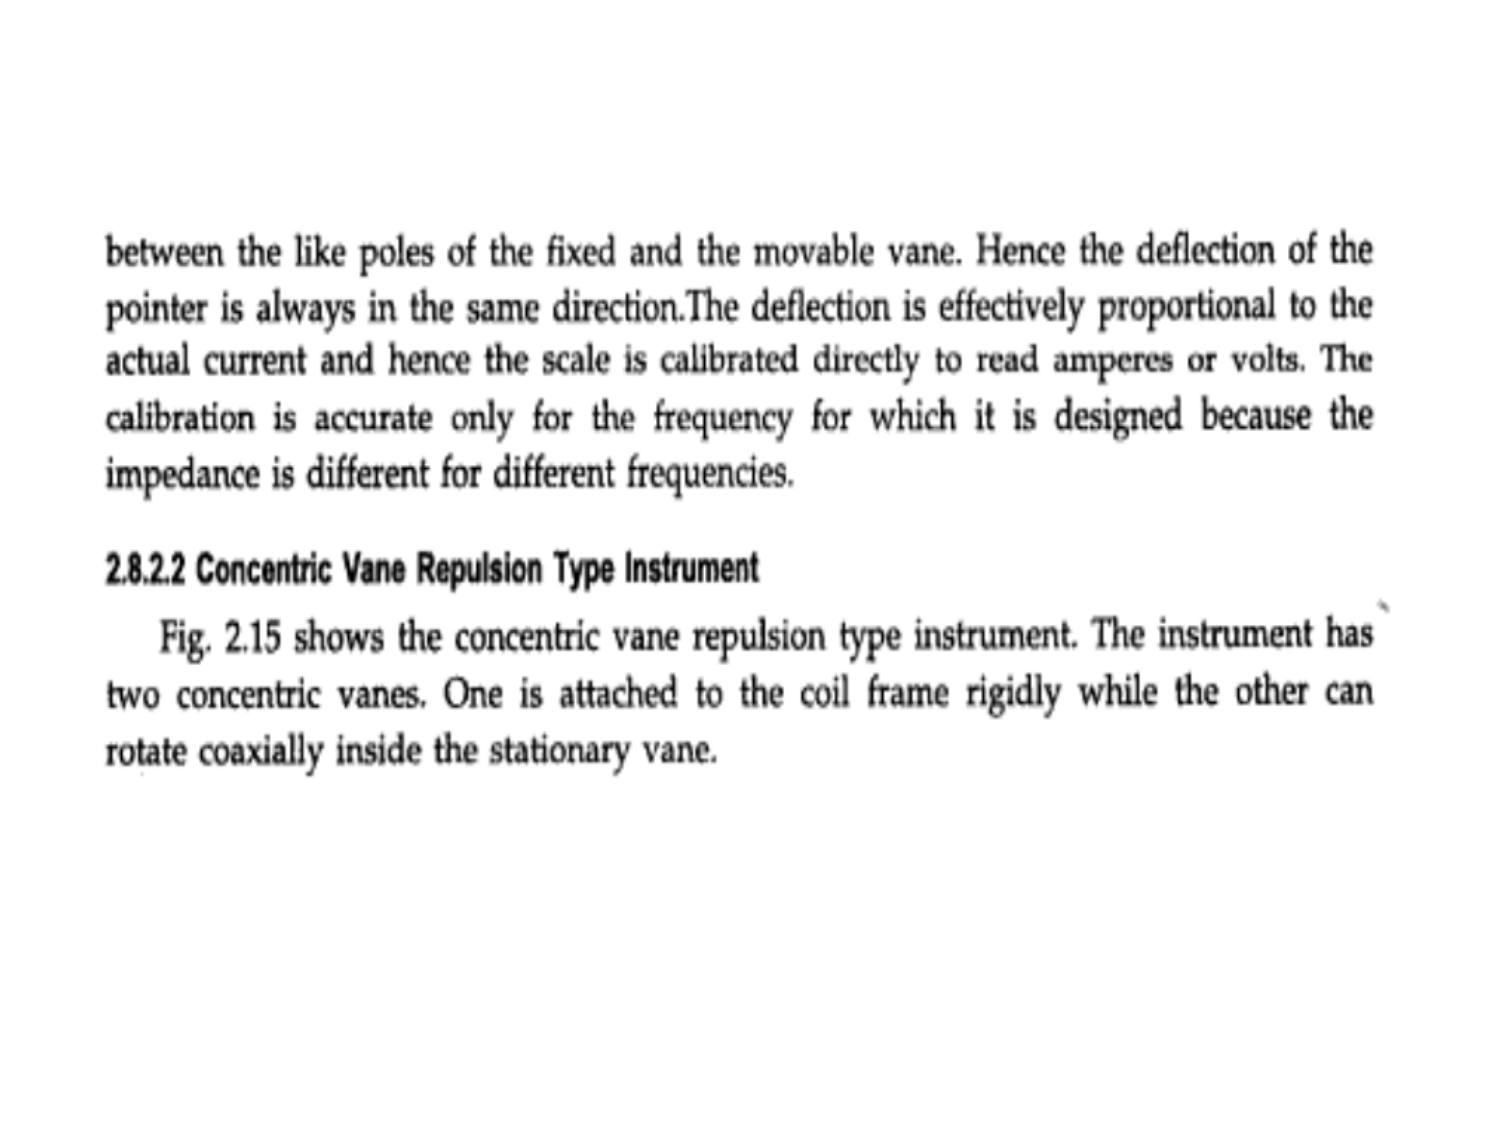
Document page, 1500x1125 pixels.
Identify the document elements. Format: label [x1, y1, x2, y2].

list [74, 224, 1426, 788]
